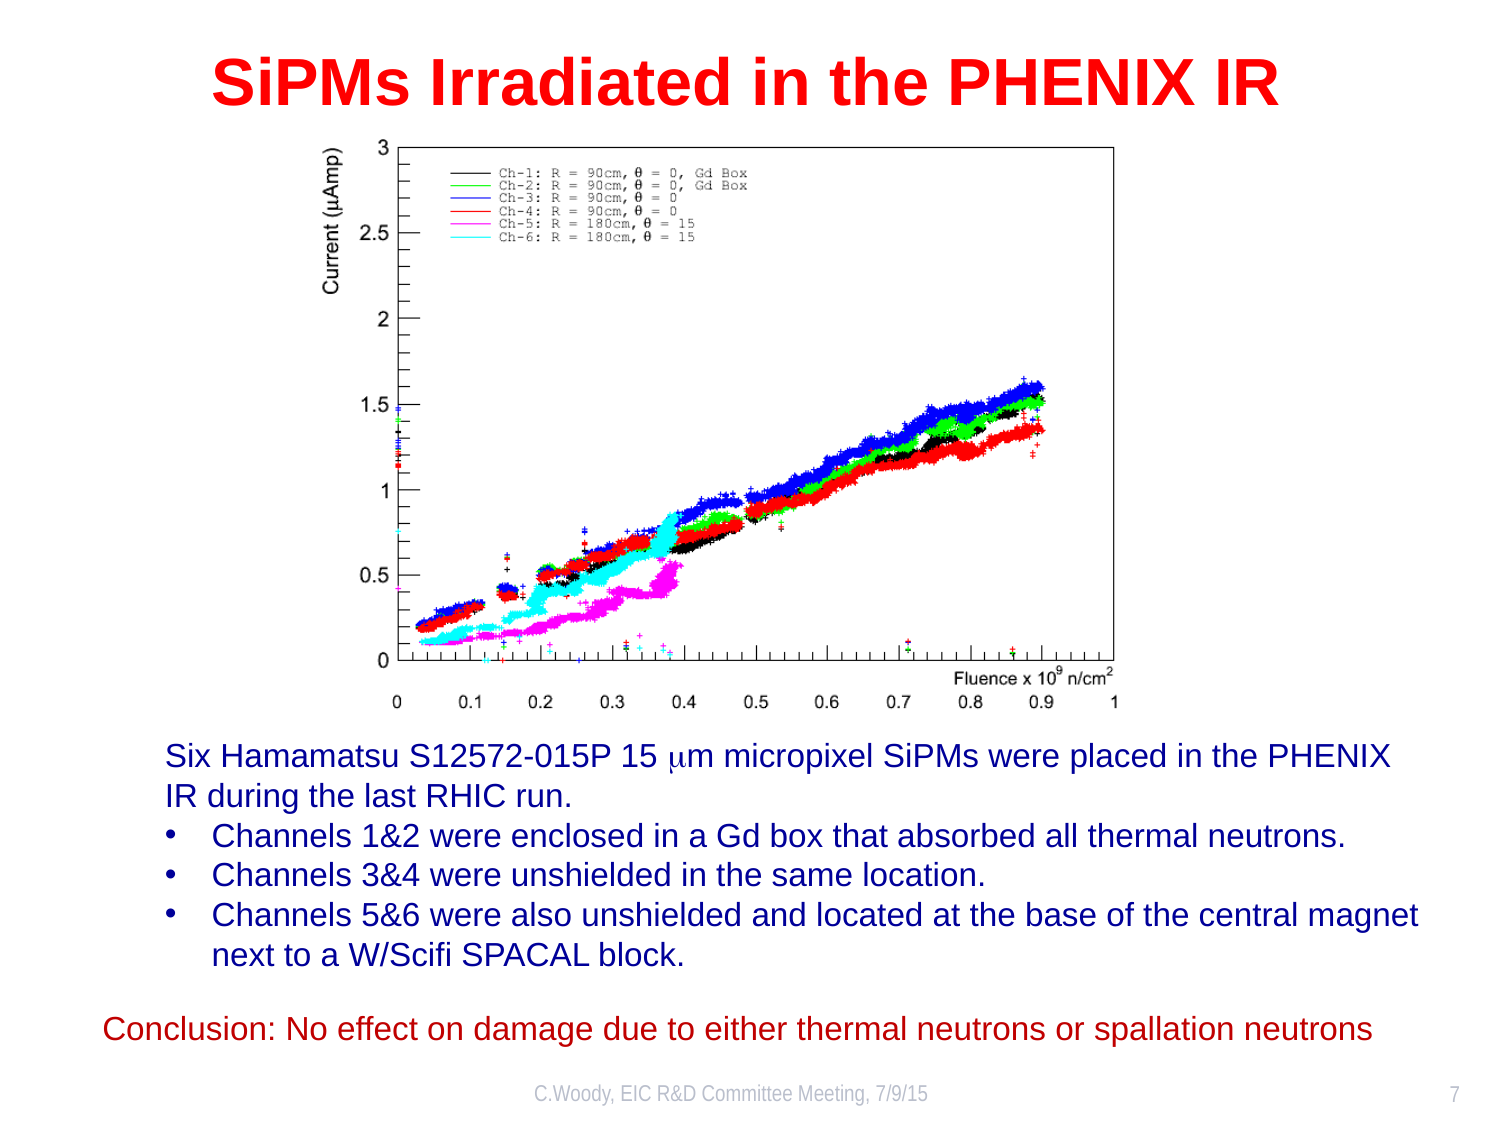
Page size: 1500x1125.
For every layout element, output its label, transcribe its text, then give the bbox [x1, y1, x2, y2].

title SiPMs Irradiated in the PHENIX IR [71, 12, 1422, 146]
text_box Conclusion: No effect on damage due to either thermal neutrons or spallation neutrons [87, 999, 1425, 1055]
picture [309, 124, 1203, 726]
text_box Six Hamamatsu S12572-015P 15 mm micropixel SiPMs were placed in the PHENIX IR during the last RHIC run. Channels 1&2 were enclosed in a Gd box that absorbed all thermal neutrons. Channels 3&4 were unshielded in the same location. Channels 5&6 were also unshielded and located at the base of the central magnet next to a W/Scifi SPACAL block. [149, 726, 1438, 981]
footer C.Woody, EIC R&D Committee Meeting, 7/9/15 [450, 1072, 1013, 1113]
slide_number 7 [1125, 1074, 1475, 1113]
